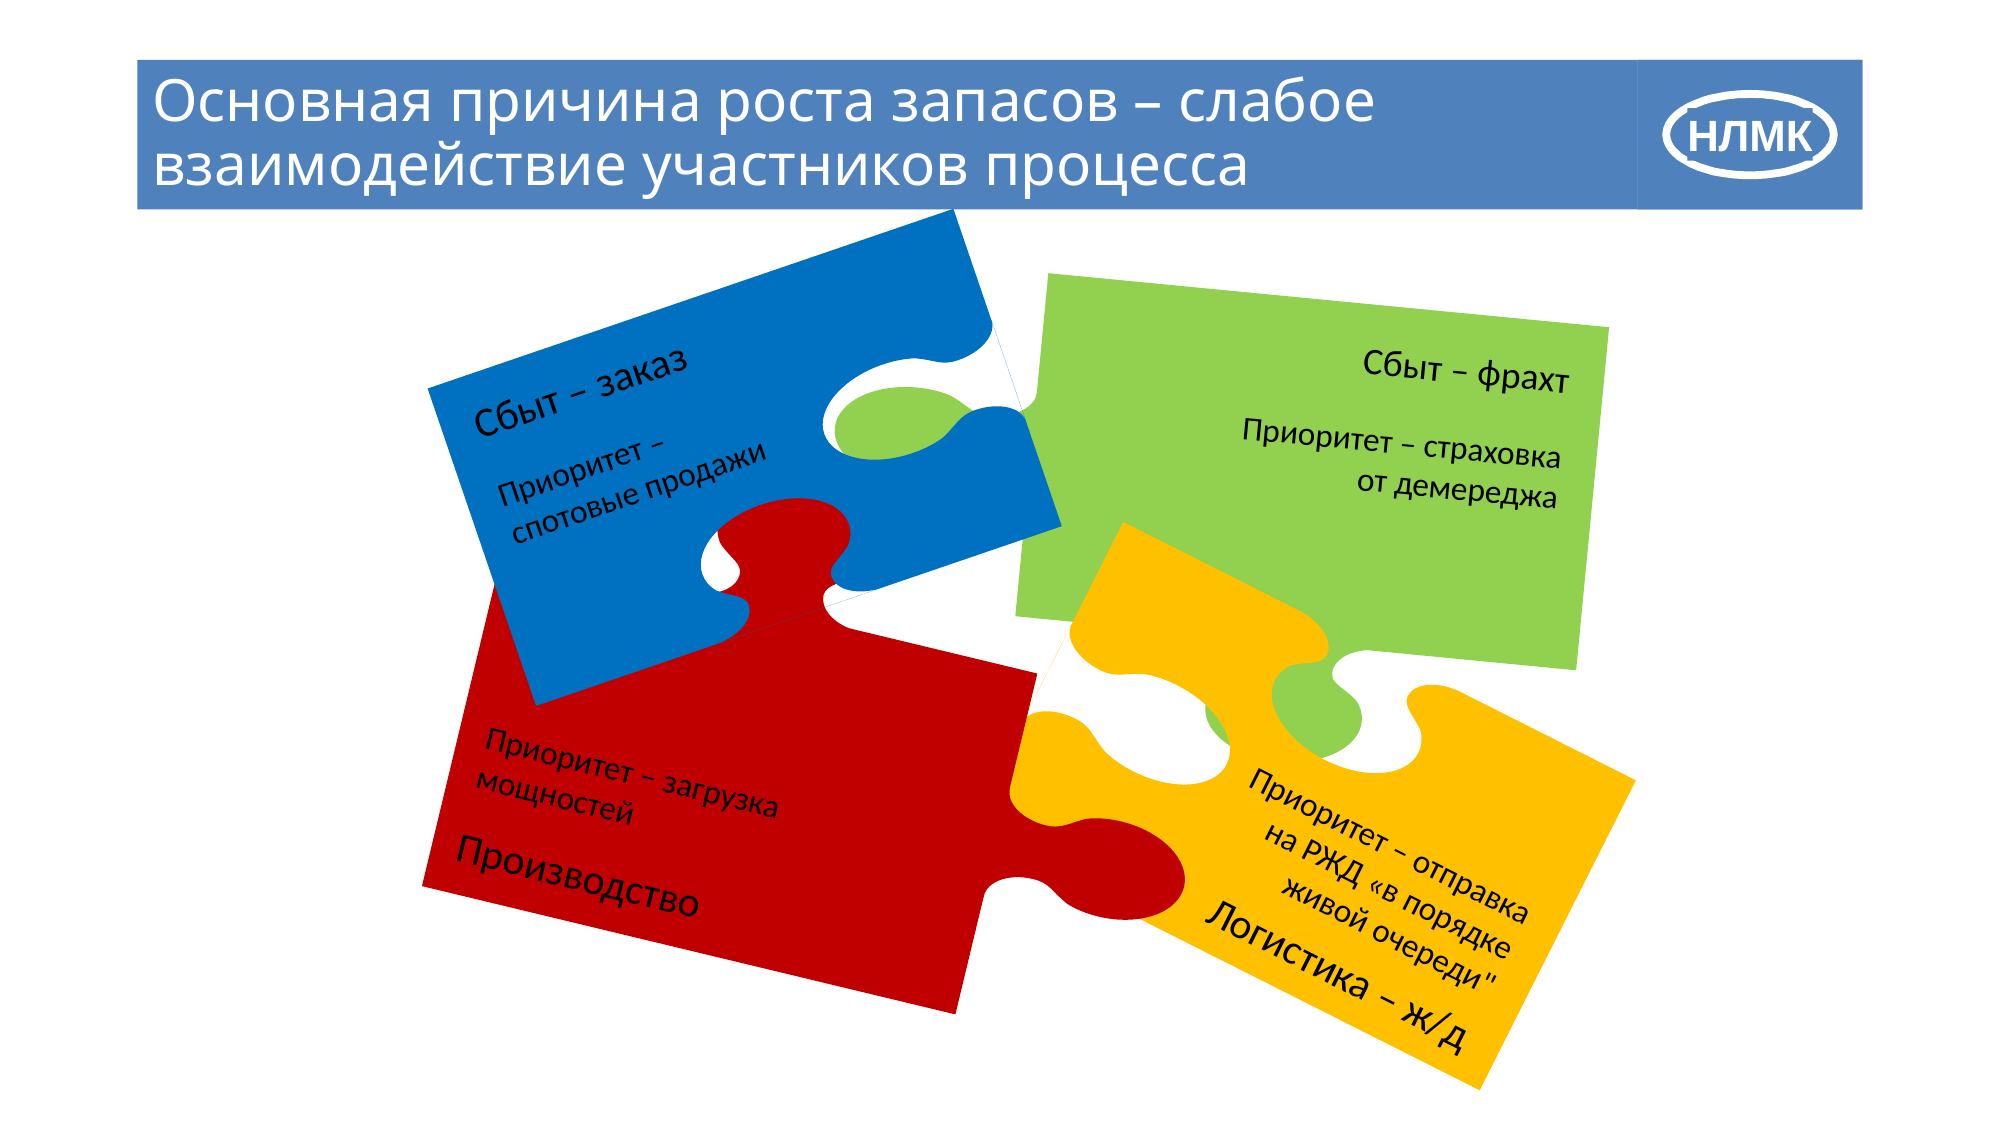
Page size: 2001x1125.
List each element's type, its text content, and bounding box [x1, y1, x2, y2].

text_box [466, 507, 1209, 980]
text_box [466, 289, 1023, 626]
title Основная причина роста запасов – слабое взаимодействие участников процесса [137, 59, 1638, 210]
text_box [1209, 632, 1589, 980]
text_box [1023, 289, 1589, 632]
